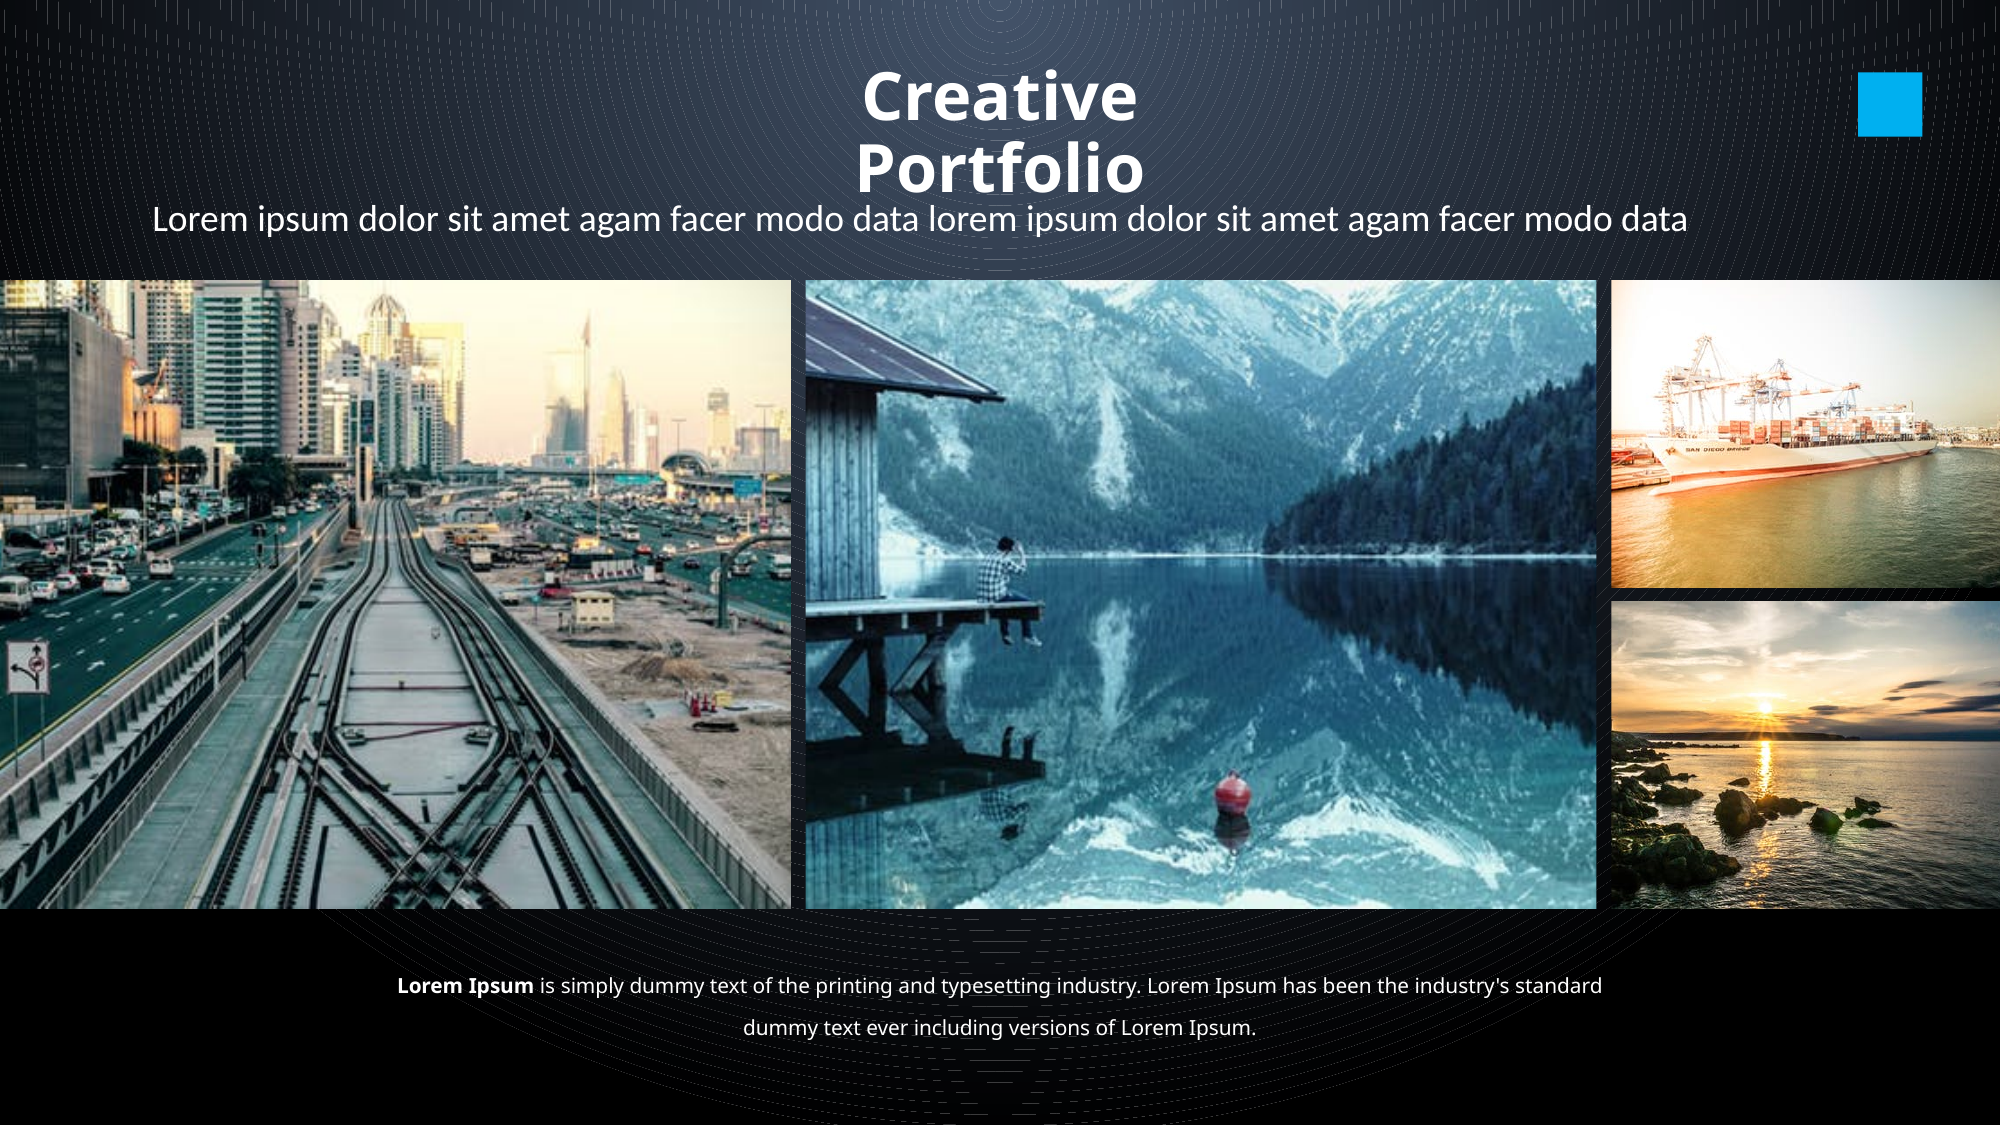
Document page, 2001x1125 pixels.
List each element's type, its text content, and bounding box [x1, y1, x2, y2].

text_box [0, 0, 2000, 1125]
picture [1611, 280, 2000, 588]
text_box Lorem Ipsum is simply dummy text of the printing and typesetting industry. Lorem Ipsum has been the industry's standard dummy text ever including versions of Lorem Ipsum. [343, 948, 1657, 1047]
picture [0, 280, 791, 909]
text_box [1857, 130, 1924, 138]
slide_number 6 [1854, 78, 1927, 130]
text_box [1857, 71, 1924, 78]
title Creative Portfolio [717, 33, 1282, 186]
picture [805, 280, 1597, 909]
subtitle Lorem ipsum dolor sit amet agam facer modo data lorem ipsum dolor sit amet agam facer modo data [137, 186, 1863, 227]
picture [1611, 601, 2000, 909]
title Creative Portfolio [717, 227, 1282, 237]
